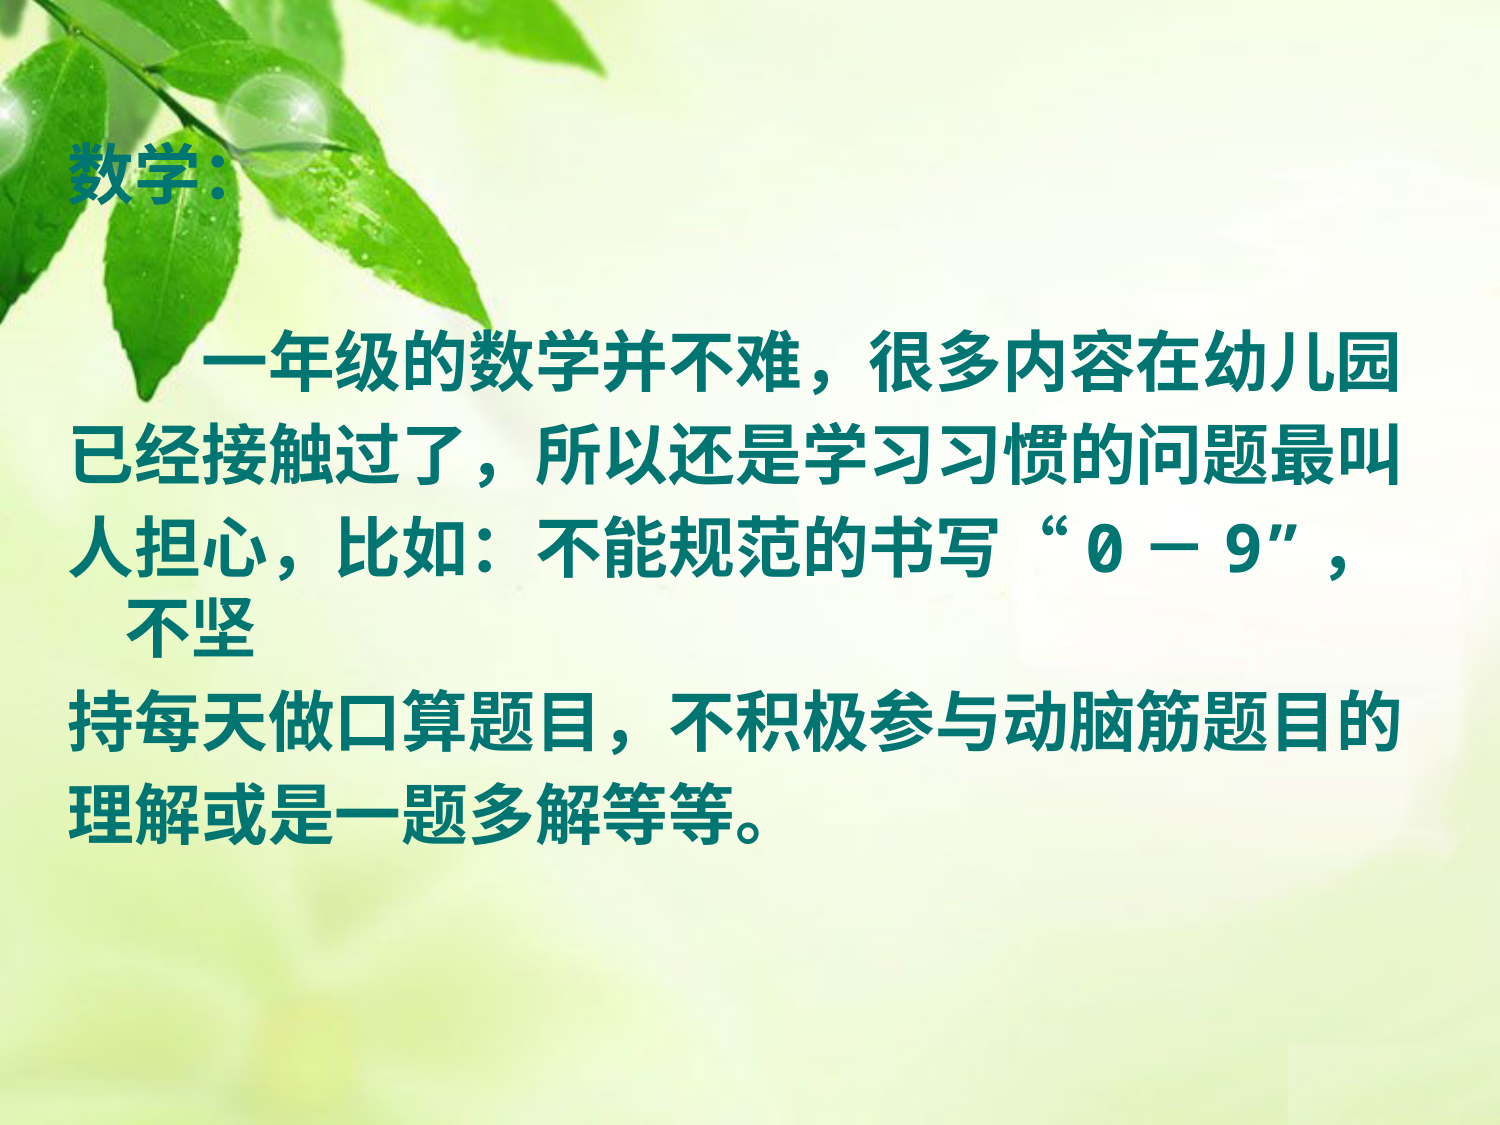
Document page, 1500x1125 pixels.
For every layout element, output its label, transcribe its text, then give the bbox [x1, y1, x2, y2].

list 数学： 一年级的数学并不难，很多内容在幼儿园 已经接触过了，所以还是学习习惯的问题最叫 人担心，比如：不能规范的书写“0－9”，不坚 持每天做口算题目，不积极参与动脑筋题目的 理解或是一题多解等等。 [52, 125, 1455, 929]
picture [0, 0, 1500, 1125]
